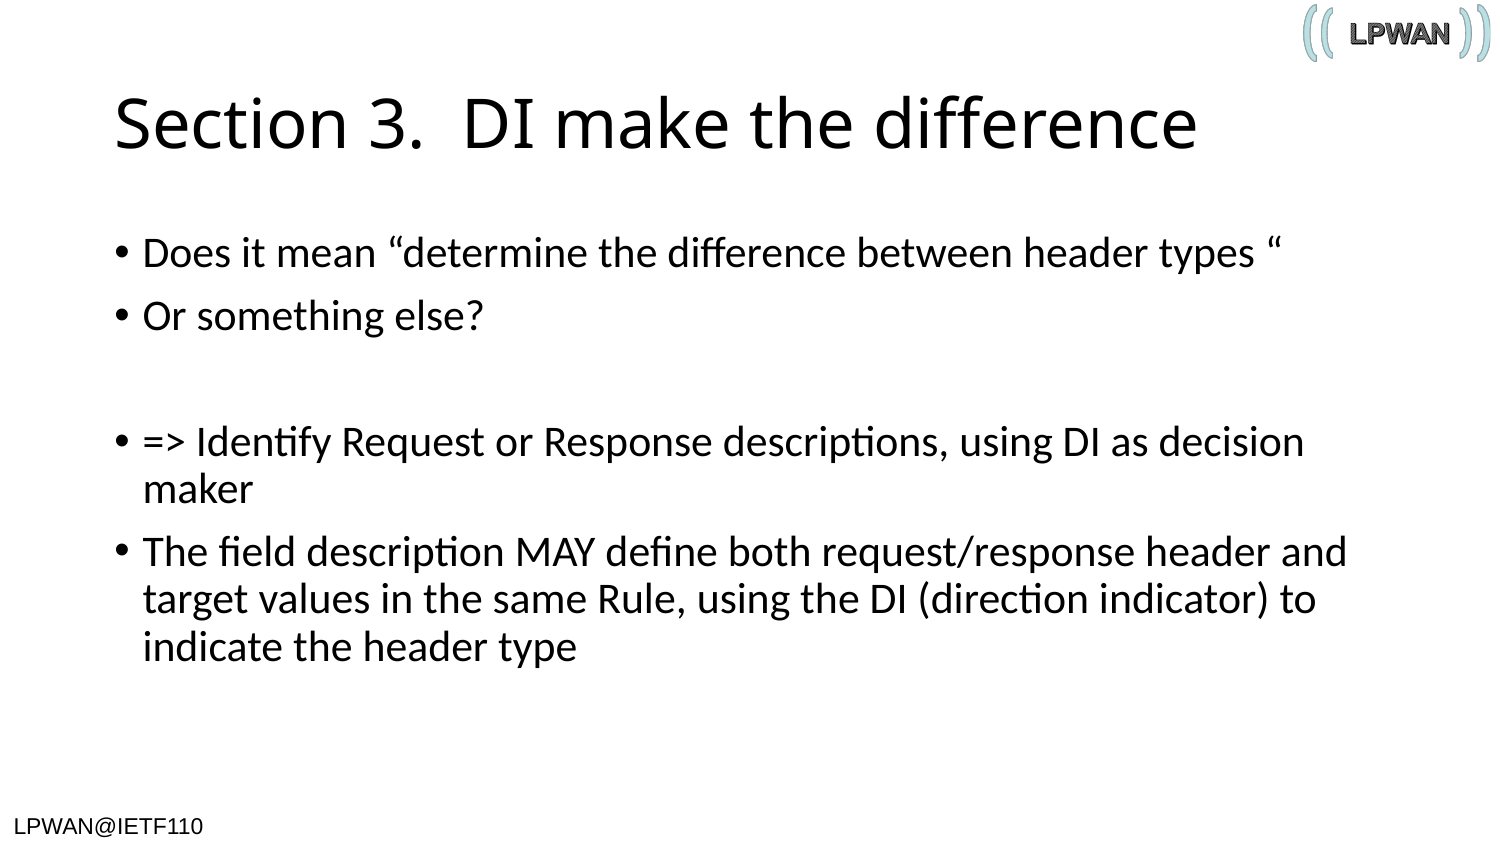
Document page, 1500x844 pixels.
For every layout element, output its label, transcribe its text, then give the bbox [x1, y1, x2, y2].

title Section 3. DI make the difference [103, 44, 1397, 208]
list Does it mean “determine the difference between header types “ Or something else? => Identify Request or Response descriptions, using DI as decision maker The field description MAY define both request/response header and target values in the same Rule, using the DI (direction indicator) to indicate the header type [103, 224, 1397, 760]
picture [1303, 4, 1491, 62]
